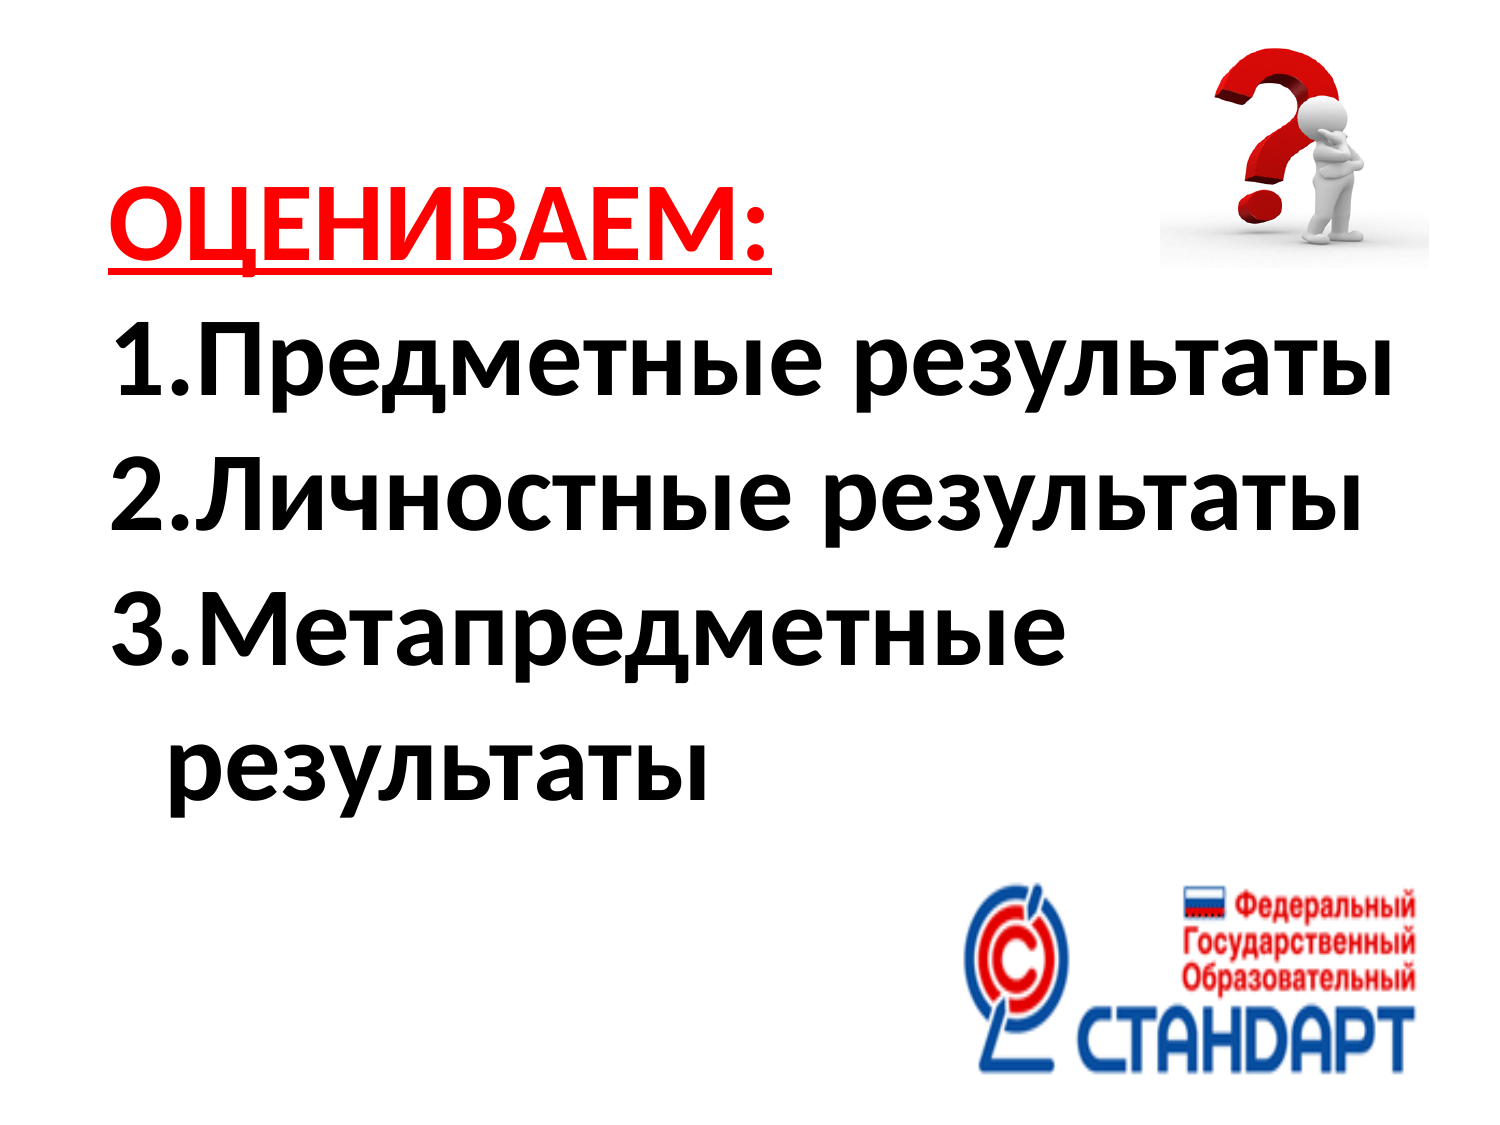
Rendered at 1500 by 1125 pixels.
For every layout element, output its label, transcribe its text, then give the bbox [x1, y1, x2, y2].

picture [1159, 34, 1429, 269]
text_box ОЦЕНИВАЕМ: Предметные результаты Личностные результаты Метапредметные результаты [93, 140, 1418, 831]
picture [960, 878, 1477, 1079]
